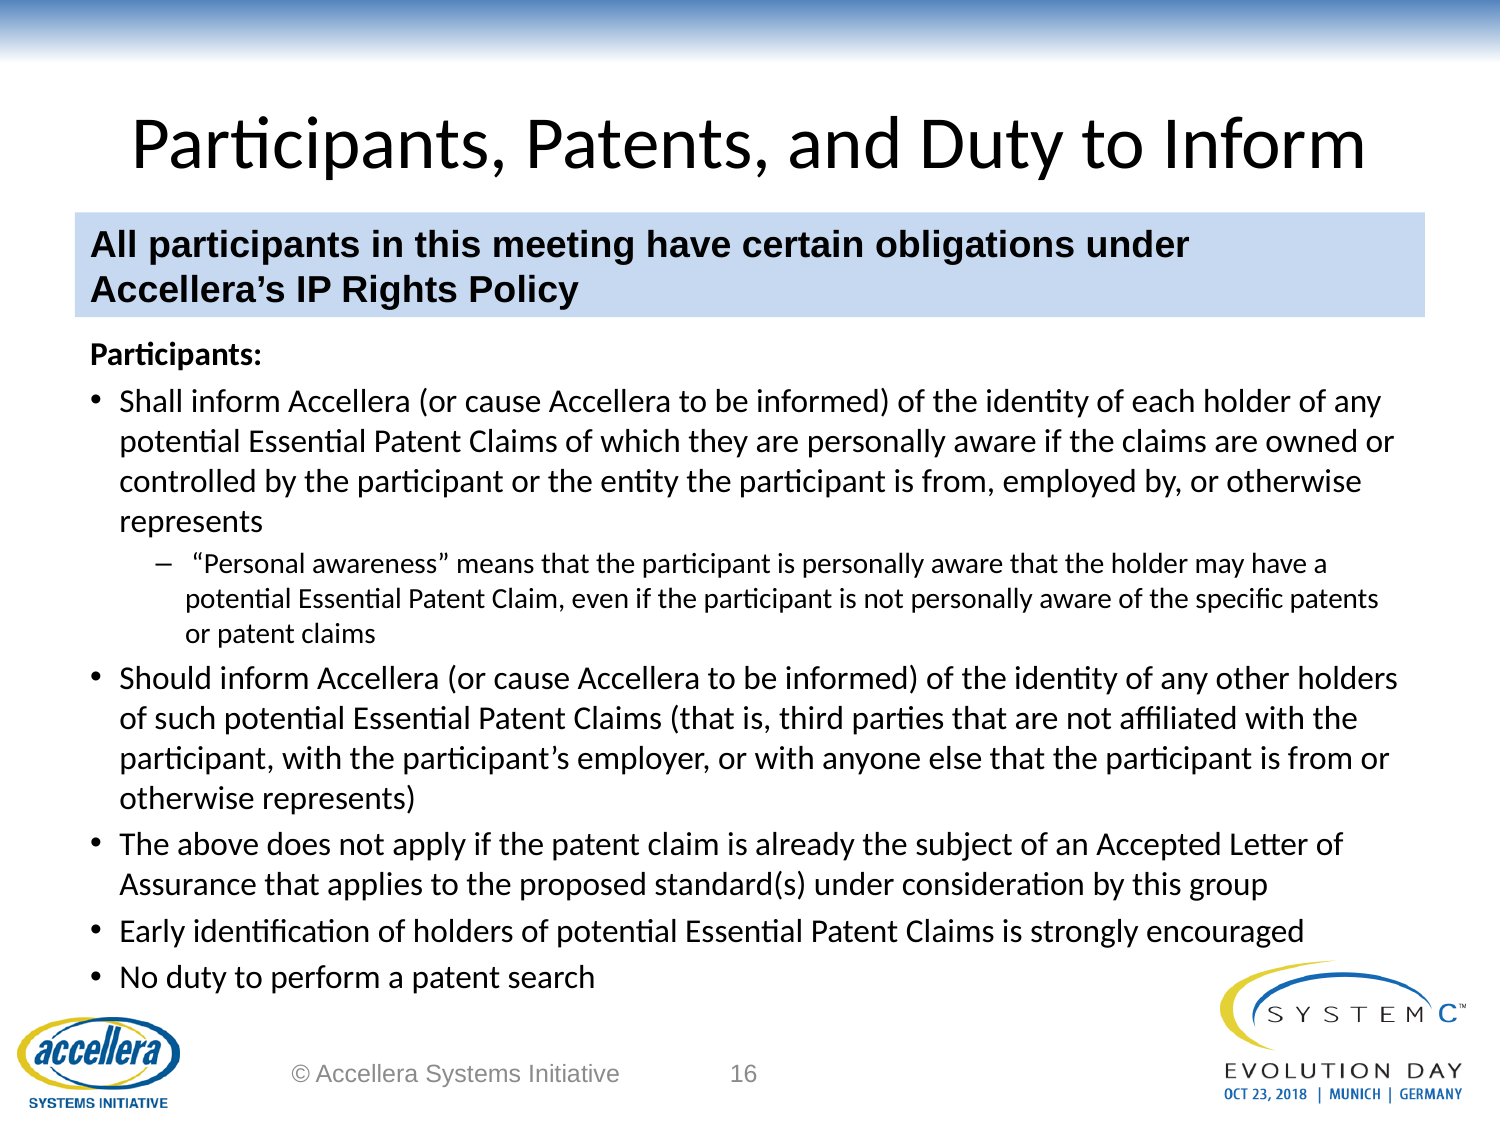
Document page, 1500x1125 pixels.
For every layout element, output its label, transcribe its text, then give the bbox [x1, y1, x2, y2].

picture [1211, 957, 1474, 1111]
list Participants: Shall inform Accellera (or cause Accellera to be informed) of the identity of each holder of any potential Essential Patent Claims of which they are personally aware if the claims are owned or controlled by the participant or the entity the participant is from, employed by, or otherwise represents “Personal awareness” means that the participant is personally aware that the holder may have a potential Essential Patent Claim, even if the participant is not personally aware of the specific patents or patent claims Should inform Accellera (or cause Accellera to be informed) of the identity of any other holders of such potential Essential Patent Claims (that is, third parties that are not affiliated with the participant, with the participant’s employer, or with anyone else that the participant is from or otherwise represents) The above does not apply if the patent claim is already the subject of an Accepted Letter of Assurance that applies to the proposed standard(s) under consideration by this group Early identification of holders of potential Essential Patent Claims is strongly encouraged No duty to perform a patent search [75, 324, 1425, 963]
text_box All participants in this meeting have certain obligations under Accellera’s IP Rights Policy [74, 212, 1425, 318]
footer © Accellera Systems Initiative [275, 1042, 600, 1103]
slide_number 16 [600, 1042, 888, 1103]
title Participants, Patents, and Duty to Inform [75, 45, 1425, 212]
picture [17, 1017, 180, 1108]
